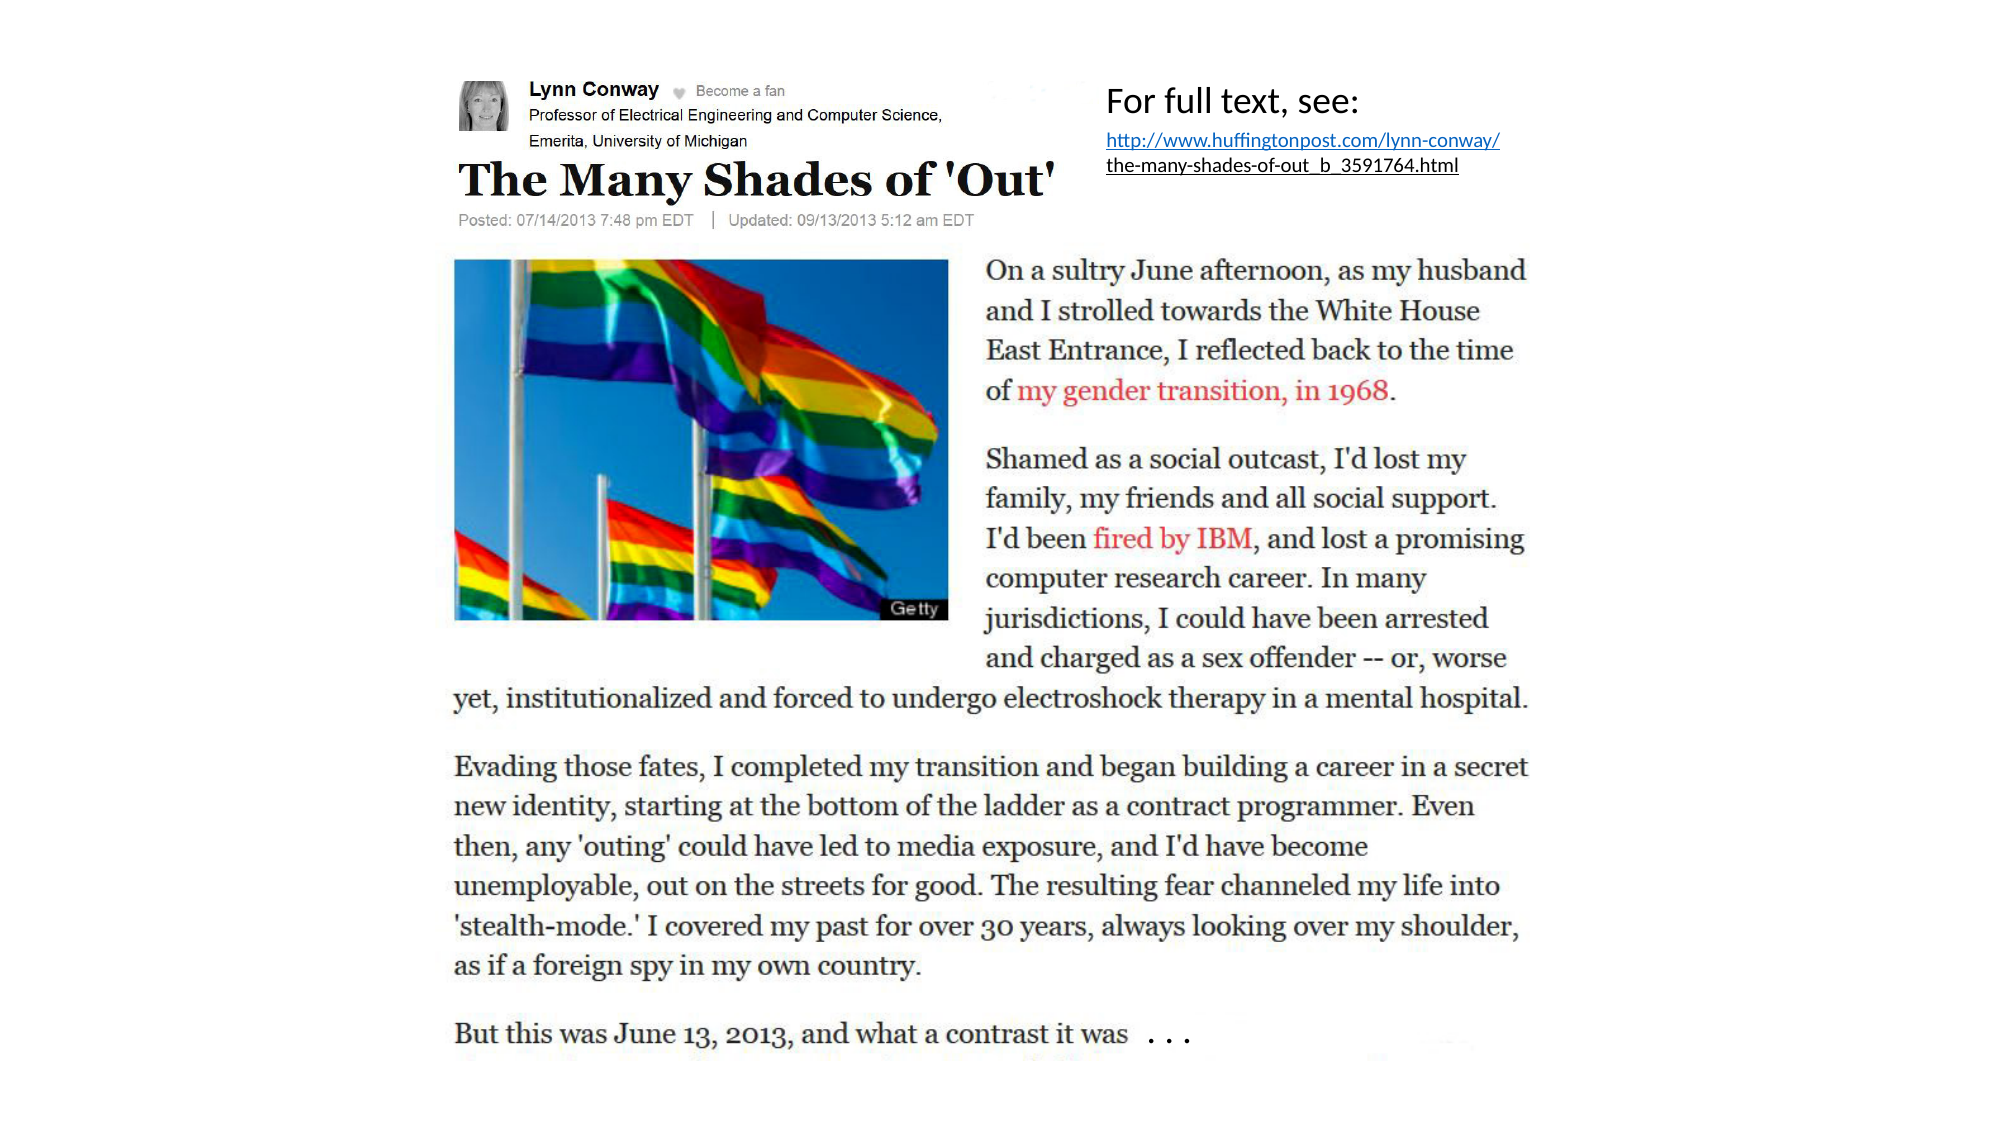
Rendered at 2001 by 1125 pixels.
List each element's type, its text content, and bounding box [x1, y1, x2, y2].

text_box For full text, see: [1105, 69, 1607, 129]
picture [395, 69, 1555, 1062]
text_box http://www.huffingtonpost.com/lynn-conway/ the-many-shades-of-out_b_3591764.html [1105, 129, 1530, 184]
